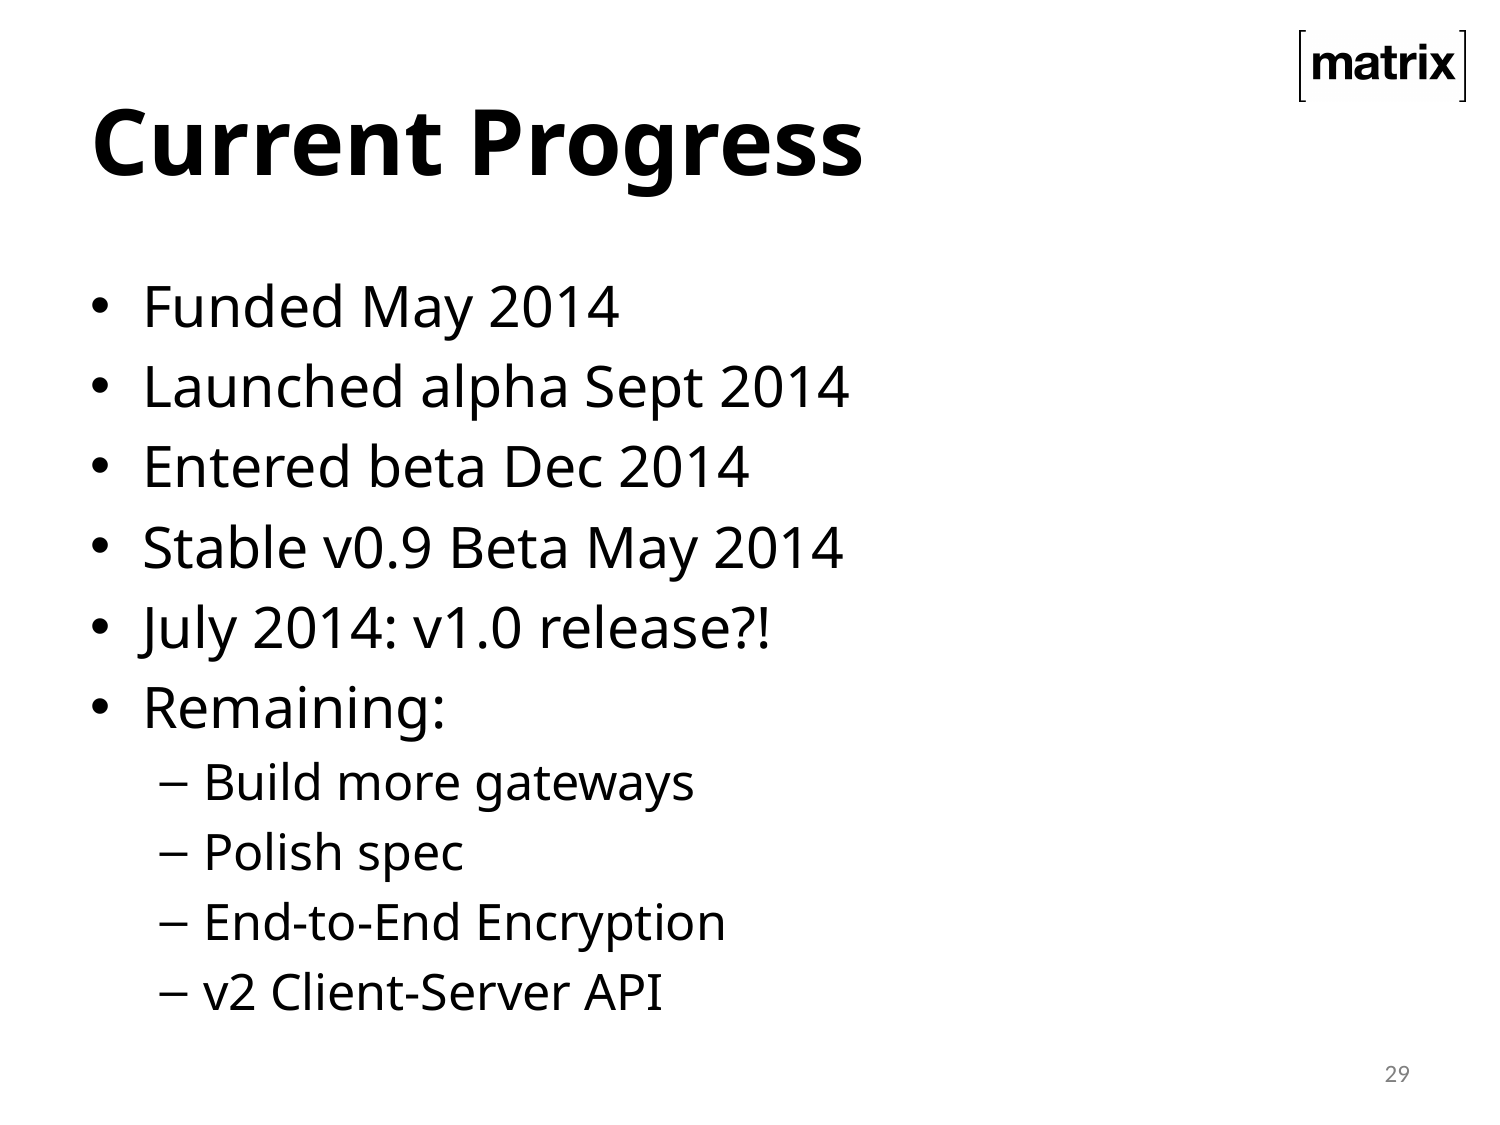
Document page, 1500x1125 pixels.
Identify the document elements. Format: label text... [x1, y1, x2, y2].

list Funded May 2014 Launched alpha Sept 2014 Entered beta Dec 2014 Stable v0.9 Beta May 2014 July 2014: v1.0 release?! Remaining: Build more gateways Polish spec End-to-End Encryption v2 Client-Server API [75, 262, 1425, 1035]
slide_number 29 [1074, 1042, 1425, 1103]
picture [1299, 30, 1466, 102]
title Current Progress [75, 45, 1425, 233]
